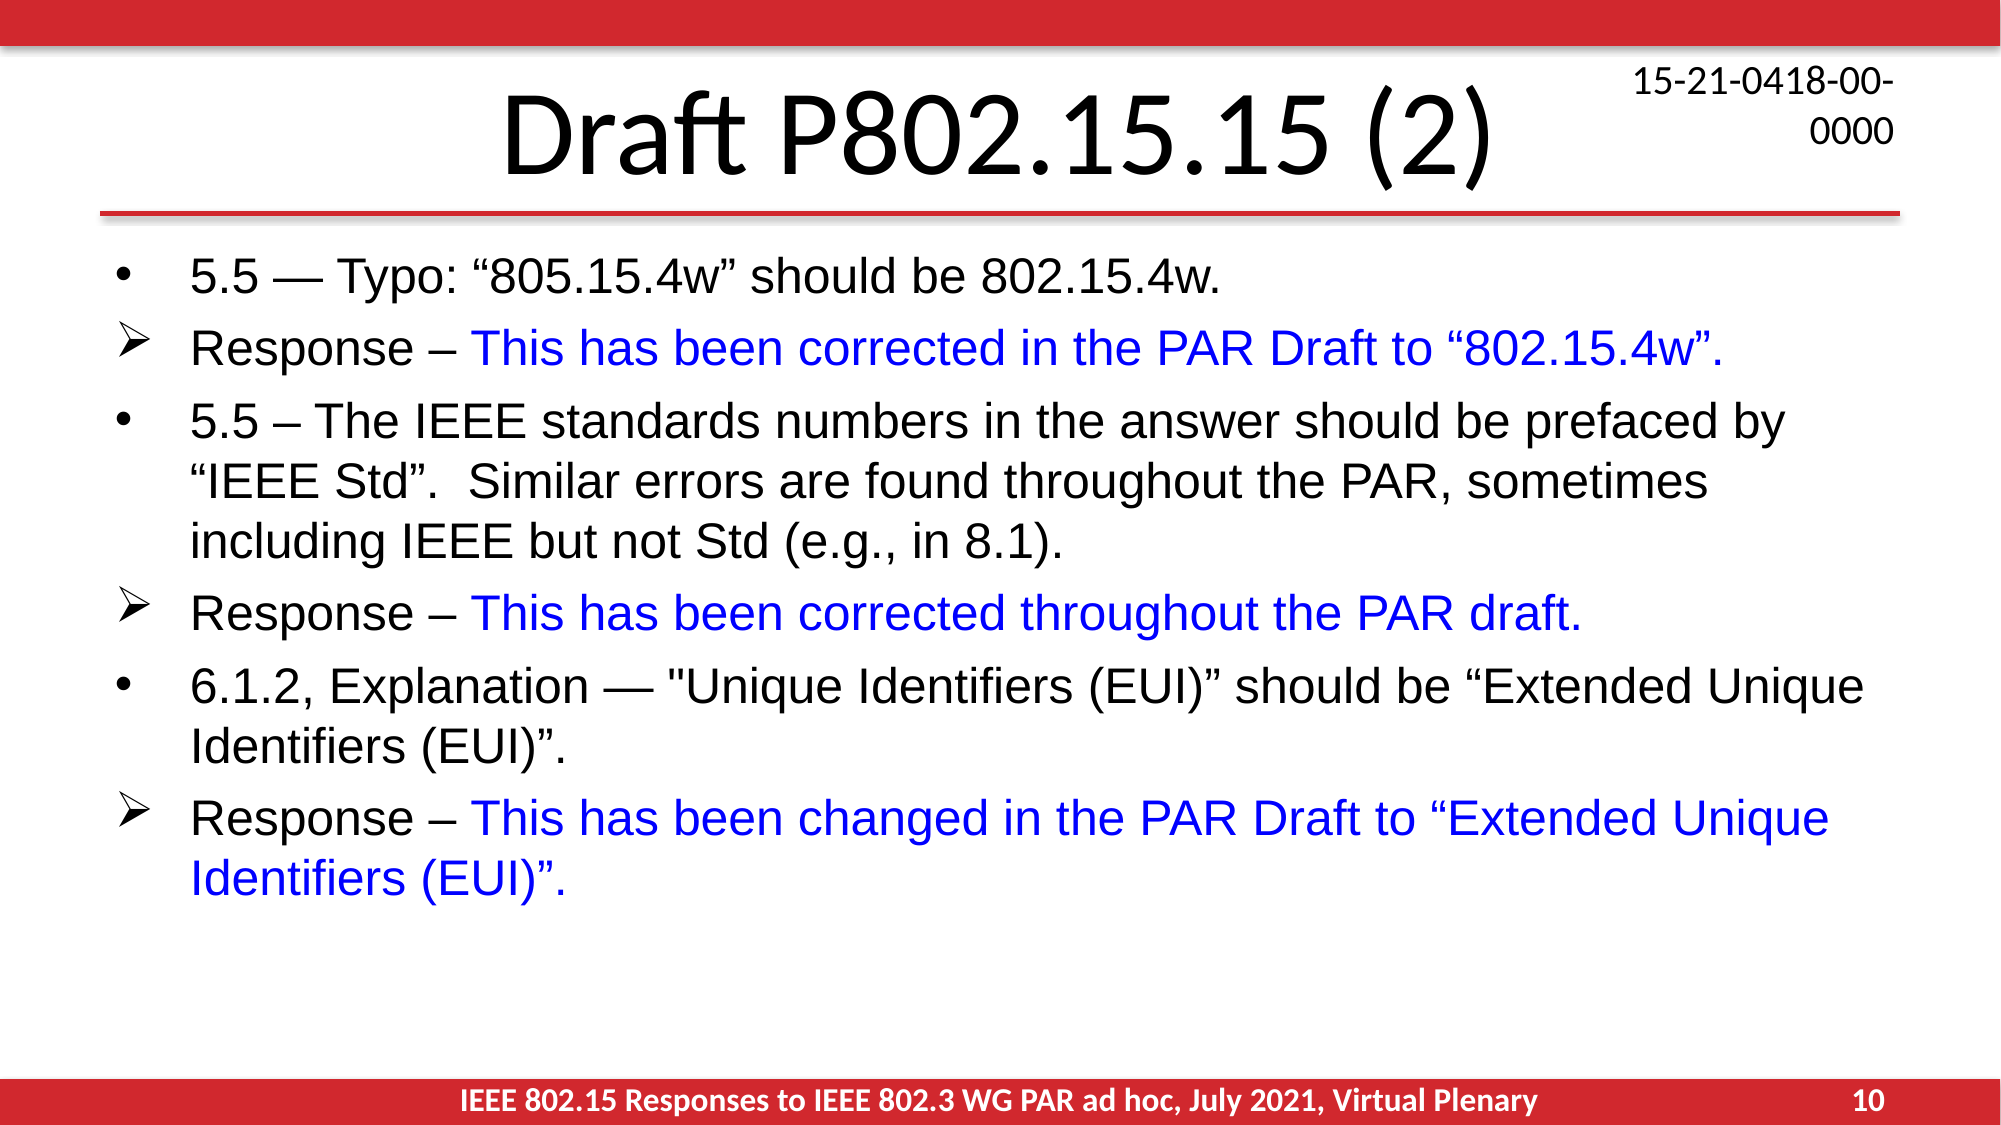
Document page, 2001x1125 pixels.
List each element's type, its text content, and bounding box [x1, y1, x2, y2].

title Draft P802.15.15 (2) [99, 32, 1900, 220]
footer IEEE 802.15 Responses to IEEE 802.3 WG PAR ad hoc, July 2021, Virtual Plenary [373, 1068, 1626, 1125]
slide_number 10 [1626, 1068, 1900, 1125]
list 5.5 — Typo: “805.15.4w” should be 802.15.4w. Response – This has been corrected in the PAR Draft to “802.15.4w”. 5.5 – The IEEE standards numbers in the answer should be prefaced by “IEEE Std”. Similar errors are found throughout the PAR, sometimes including IEEE but not Std (e.g., in 8.1). Response – This has been corrected throughout the PAR draft. 6.1.2, Explanation — "Unique Identifiers (EUI)” should be “Extended Unique Identifiers (EUI)”. Response – This has been changed in the PAR Draft to “Extended Unique Identifiers (EUI)”. [99, 235, 1900, 979]
